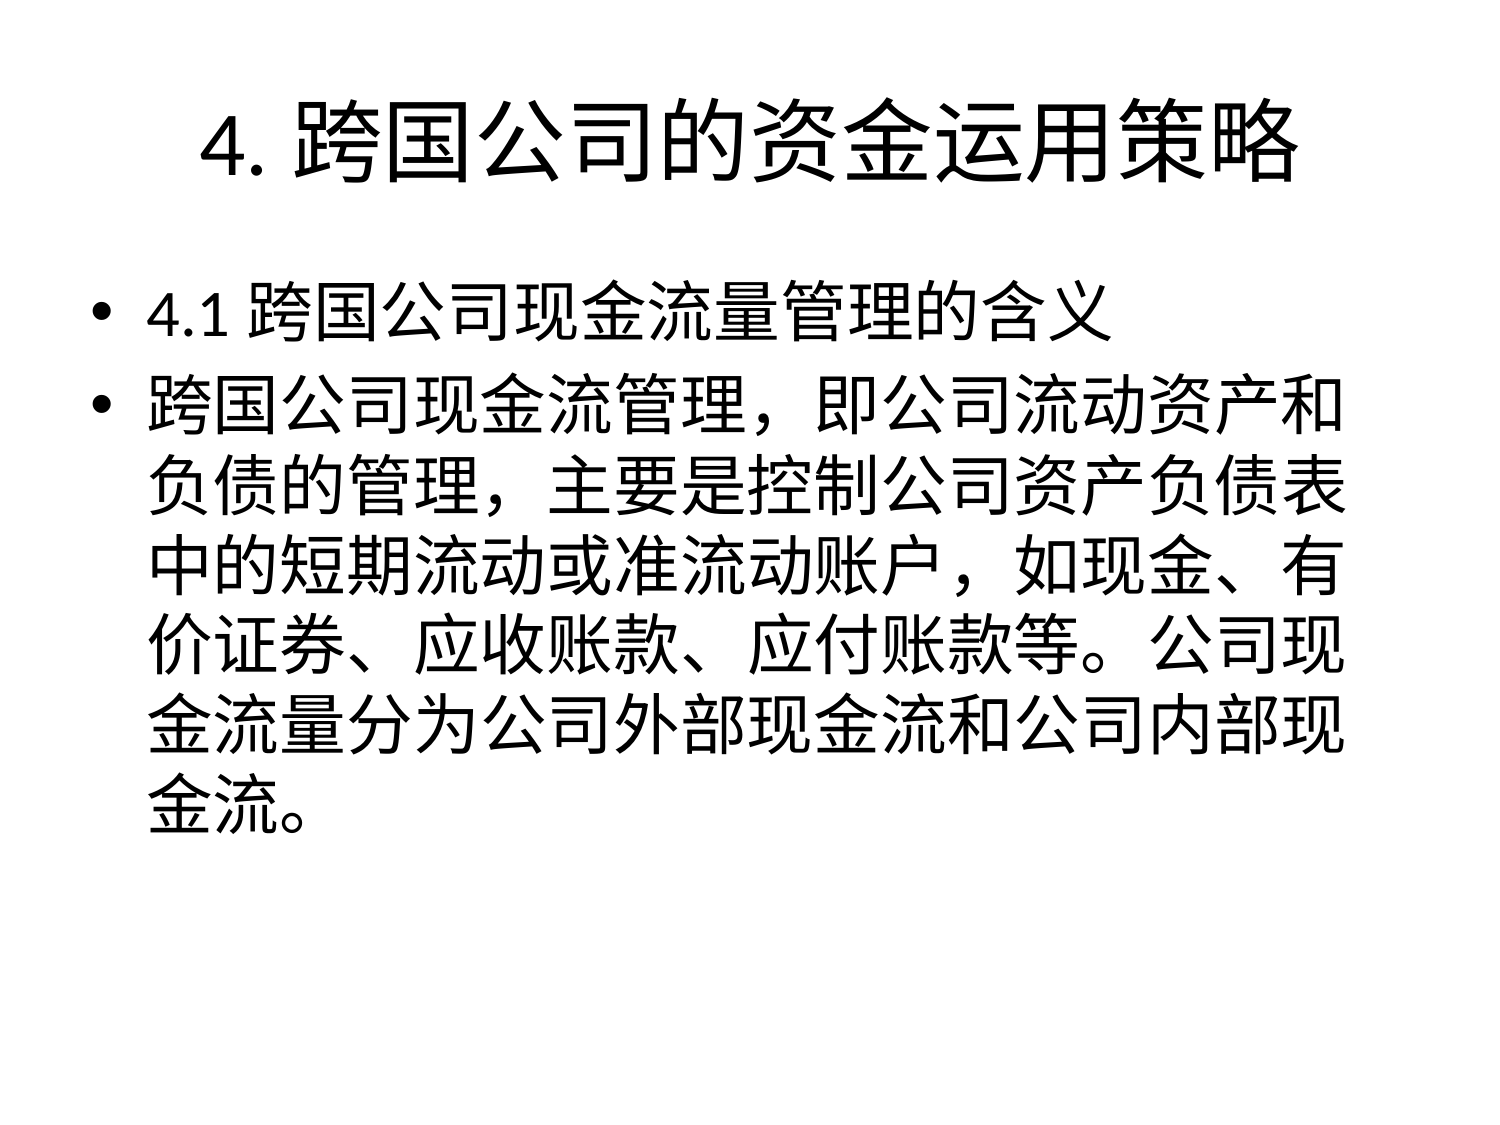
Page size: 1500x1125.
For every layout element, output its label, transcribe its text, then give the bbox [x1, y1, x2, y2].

list 4.1跨国公司现金流量管理的含义 跨国公司现金流管理，即公司流动资产和负债的管理，主要是控制公司资产负债表中的短期流动或准流动账户，如现金、有价证券、应收账款、应付账款等。公司现金流量分为公司外部现金流和公司内部现金流。 [75, 262, 1425, 1005]
title 4.跨国公司的资金运用策略 [75, 45, 1425, 233]
